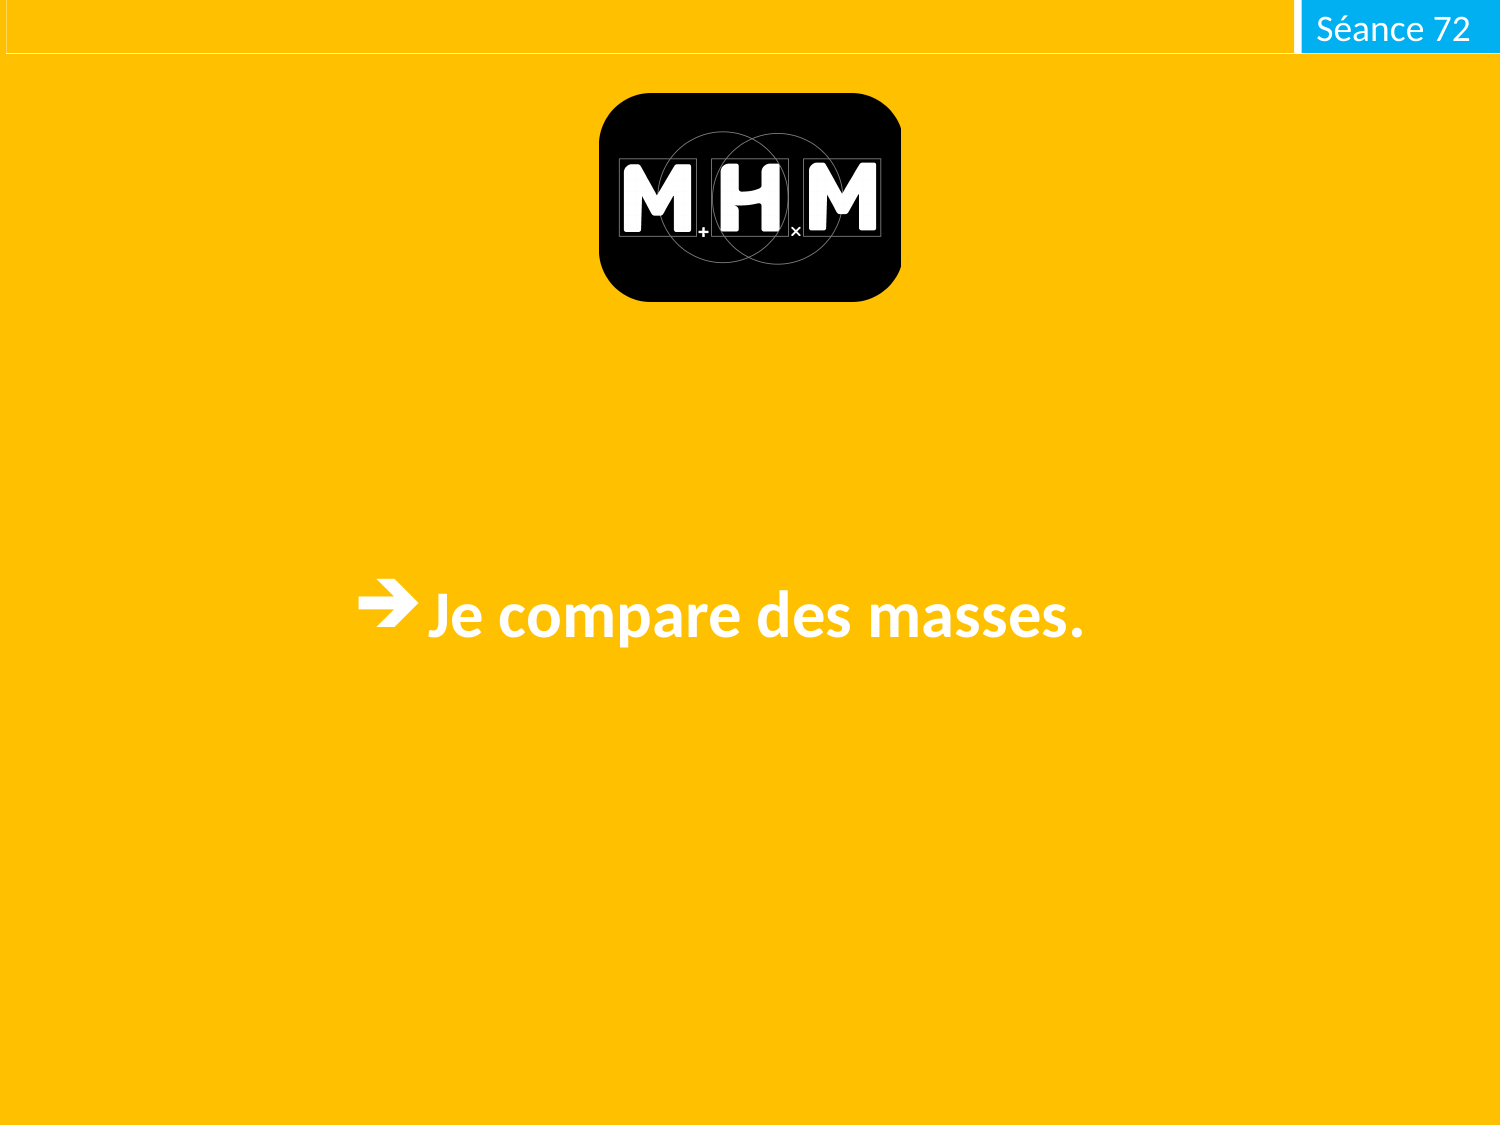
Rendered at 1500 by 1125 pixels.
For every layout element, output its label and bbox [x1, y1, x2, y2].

text_box [0, 54, 1500, 1125]
